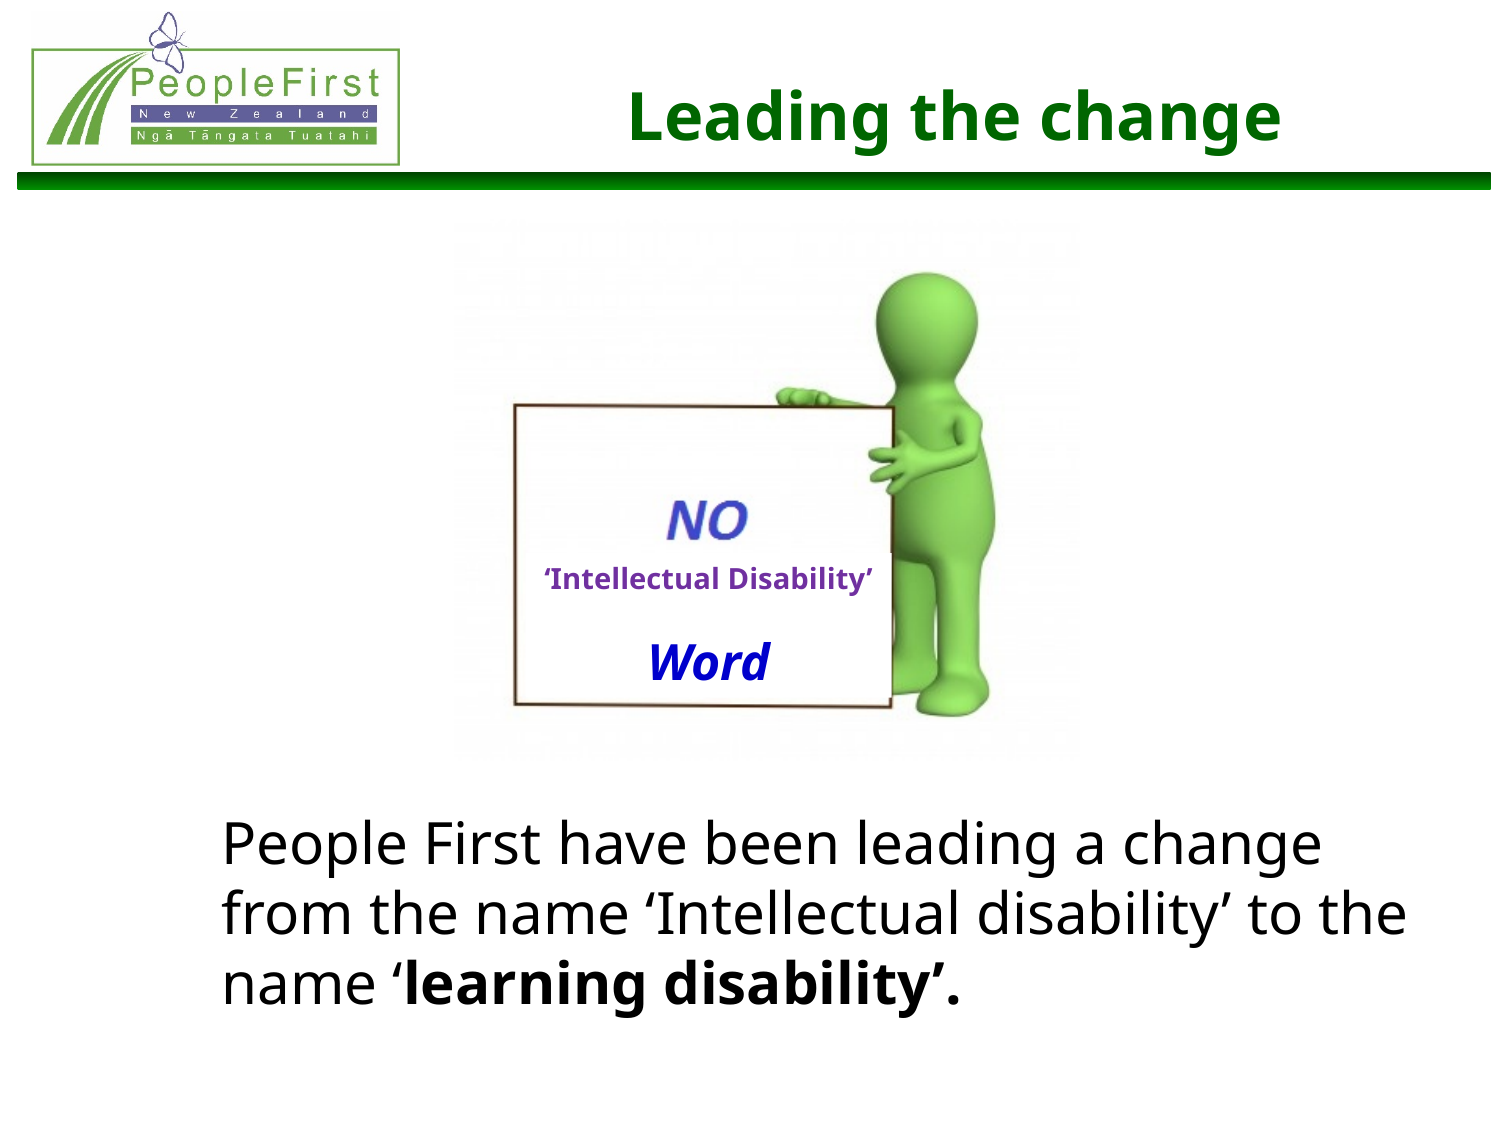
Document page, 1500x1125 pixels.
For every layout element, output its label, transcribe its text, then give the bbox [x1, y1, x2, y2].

title Leading the change [419, 66, 1491, 145]
picture [31, 11, 400, 166]
list People First have been leading a change from the name ‘Intellectual disability’ to the name ‘learning disability’. [206, 798, 1446, 1042]
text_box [454, 219, 1080, 761]
